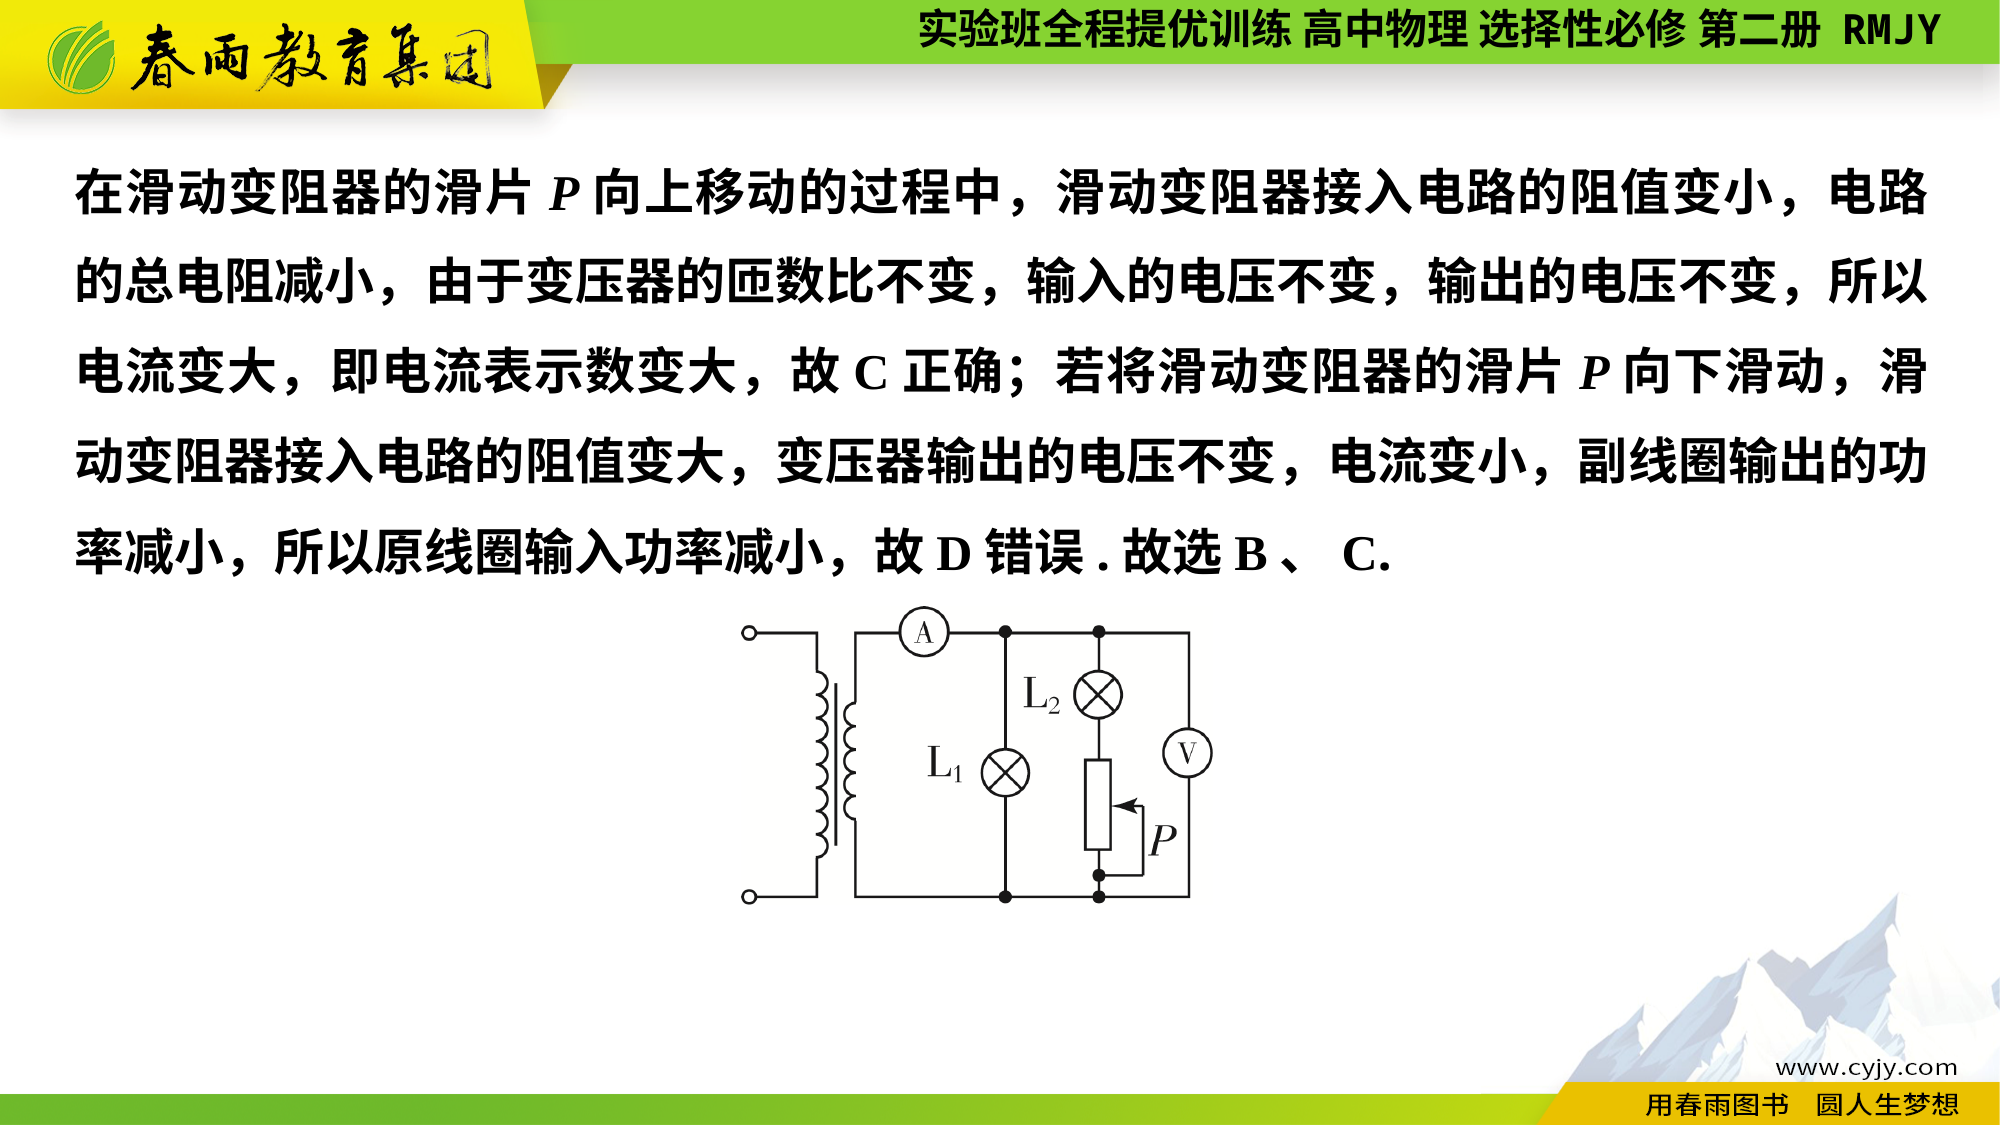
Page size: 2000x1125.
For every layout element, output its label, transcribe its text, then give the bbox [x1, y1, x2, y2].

list 在滑动变阻器的滑片P向上移动的过程中，滑动变阻器接入电路的阻值变小，电路的总电阻减小，由于变压器的匝数比不变，输入的电压不变，输出的电压不变，所以电流变大，即电流表示数变大，故C正确；若将滑动变阻器的滑片P向下滑动，滑动变阻器接入电路的阻值变大，变压器输出的电压不变，电流变小，副线圈输出的功率减小，所以原线圈输入功率减小，故D错误.故选B、C. [59, 122, 1944, 592]
picture [0, 0, 2000, 1125]
